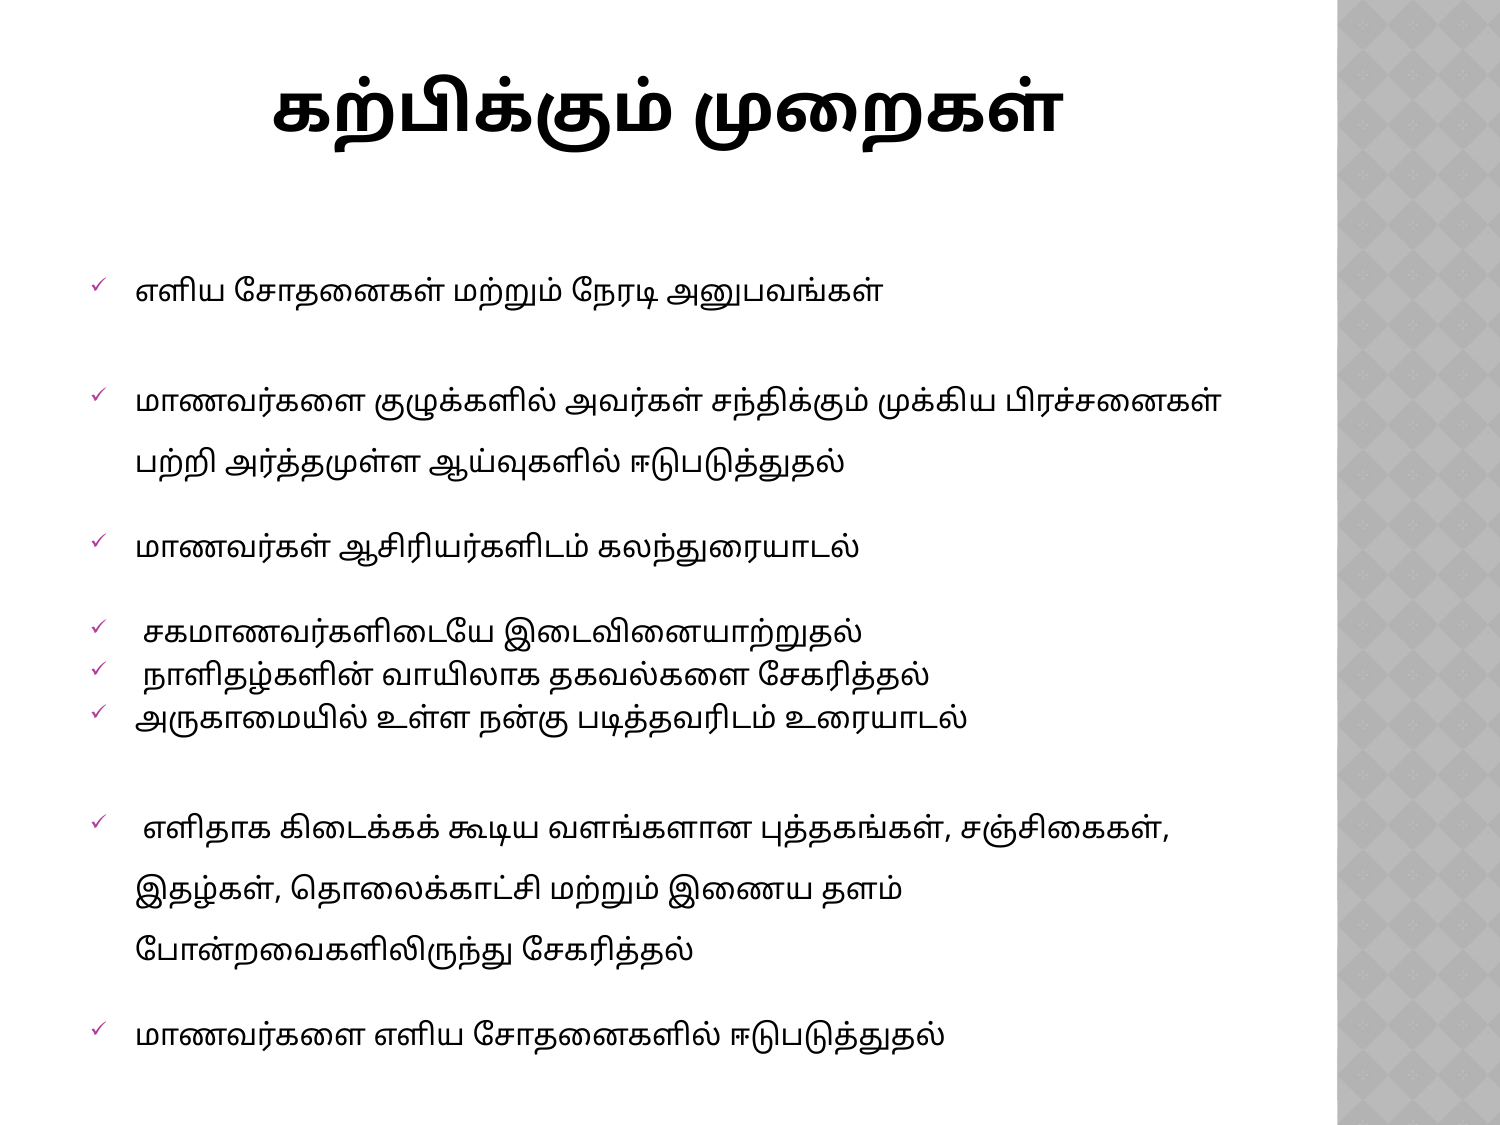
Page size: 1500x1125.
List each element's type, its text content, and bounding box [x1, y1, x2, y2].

title கற்பிக்கும் முறைகள் [75, 52, 1263, 240]
list எளிய சோதனைகள் மற்றும் நேரடி அனுபவங்கள் மாணவர்களை குழுக்களில் அவர்கள் சந்திக்கும் முக்கிய பிரச்சனைகள் பற்றி அர்த்தமுள்ள ஆய்வுகளில் ஈடுபடுத்துதல் மாணவர்கள் ஆசிரியர்களிடம் கலந்துரையாடல் சகமாணவர்களிடையே இடைவினையாற்றுதல் நாளிதழ்களின் வாயிலாக தகவல்களை சேகரித்தல் அருகாமையில் உள்ள நன்கு படித்தவரிடம் உரையாடல் எளிதாக கிடைக்கக் கூடிய வளங்களான புத்தகங்கள், சஞ்சிகைகள், இதழ்கள், தொலைக்காட்சி மற்றும் இணைய தளம் போன்றவைகளிலிருந்து சேகரித்தல் மாணவர்களை எளிய சோதனைகளில் ஈடுபடுத்துதல் [75, 264, 1263, 1059]
